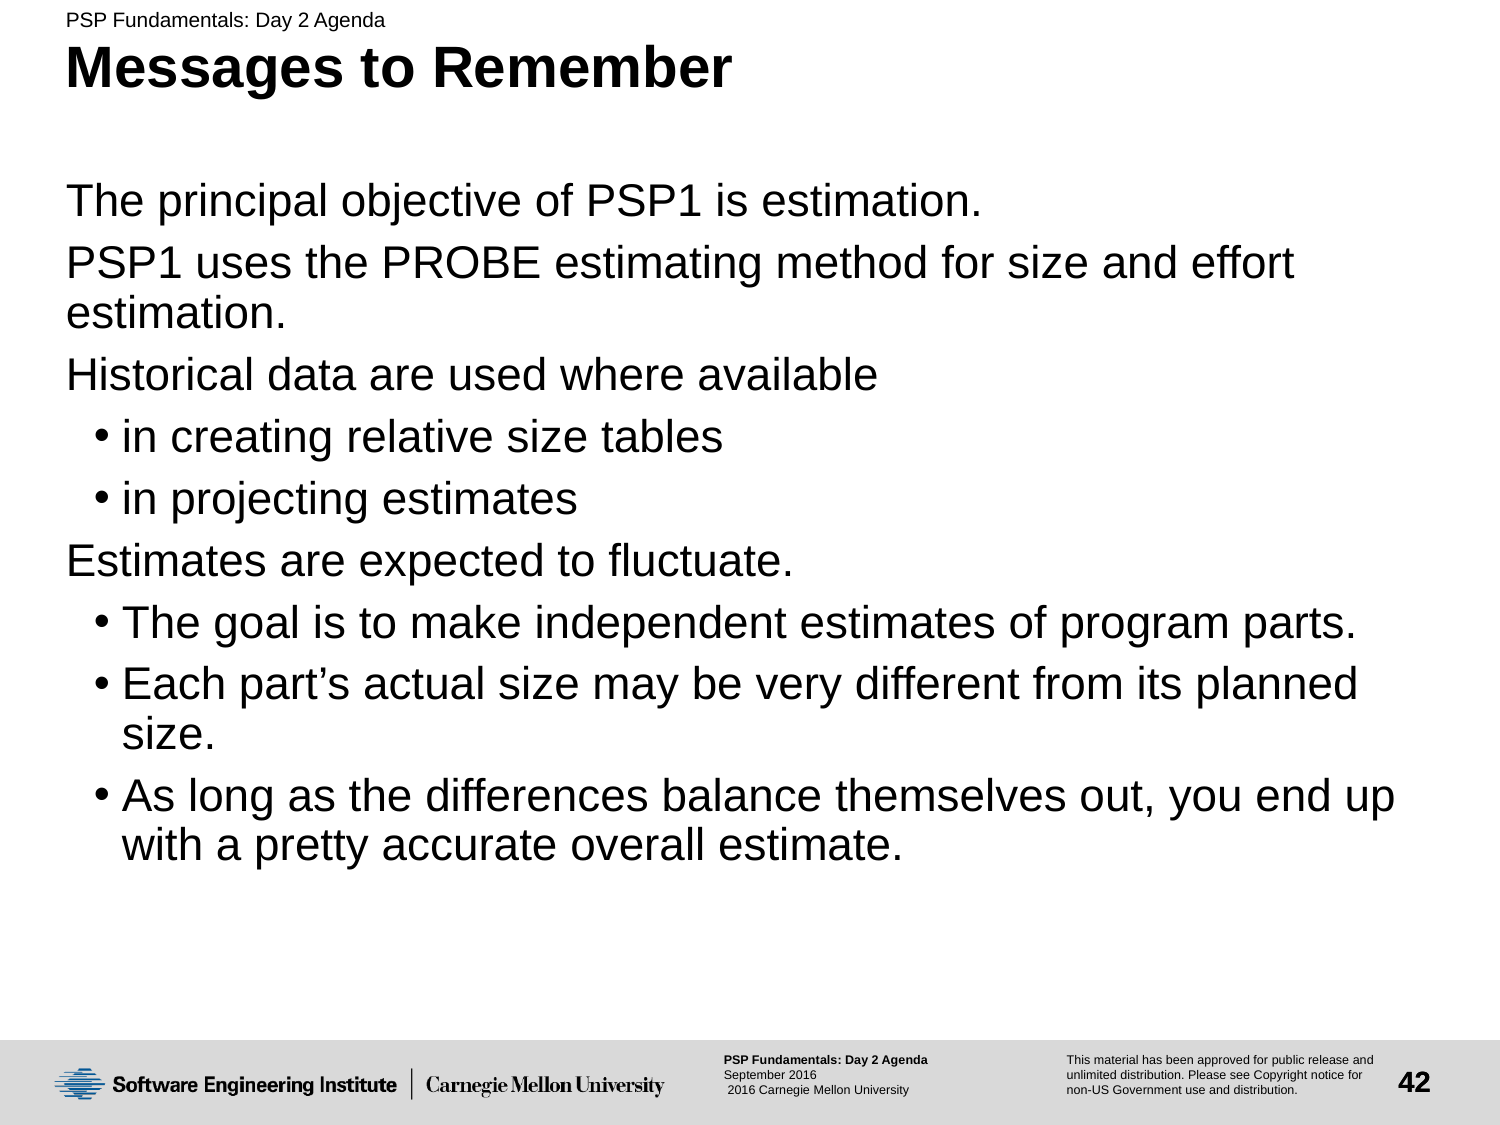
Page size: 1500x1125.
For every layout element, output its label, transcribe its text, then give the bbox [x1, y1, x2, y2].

picture [46, 1061, 673, 1104]
title Messages to Remember [65, 37, 1430, 148]
list The principal objective of PSP1 is estimation. PSP1 uses the PROBE estimating method for size and effort estimation. Historical data are used where available in creating relative size tables in projecting estimates Estimates are expected to fluctuate. The goal is to make independent estimates of program parts. Each part’s actual size may be very different from its planned size. As long as the differences balance themselves out, you end up with a pretty accurate overall estimate. [65, 177, 1431, 1000]
